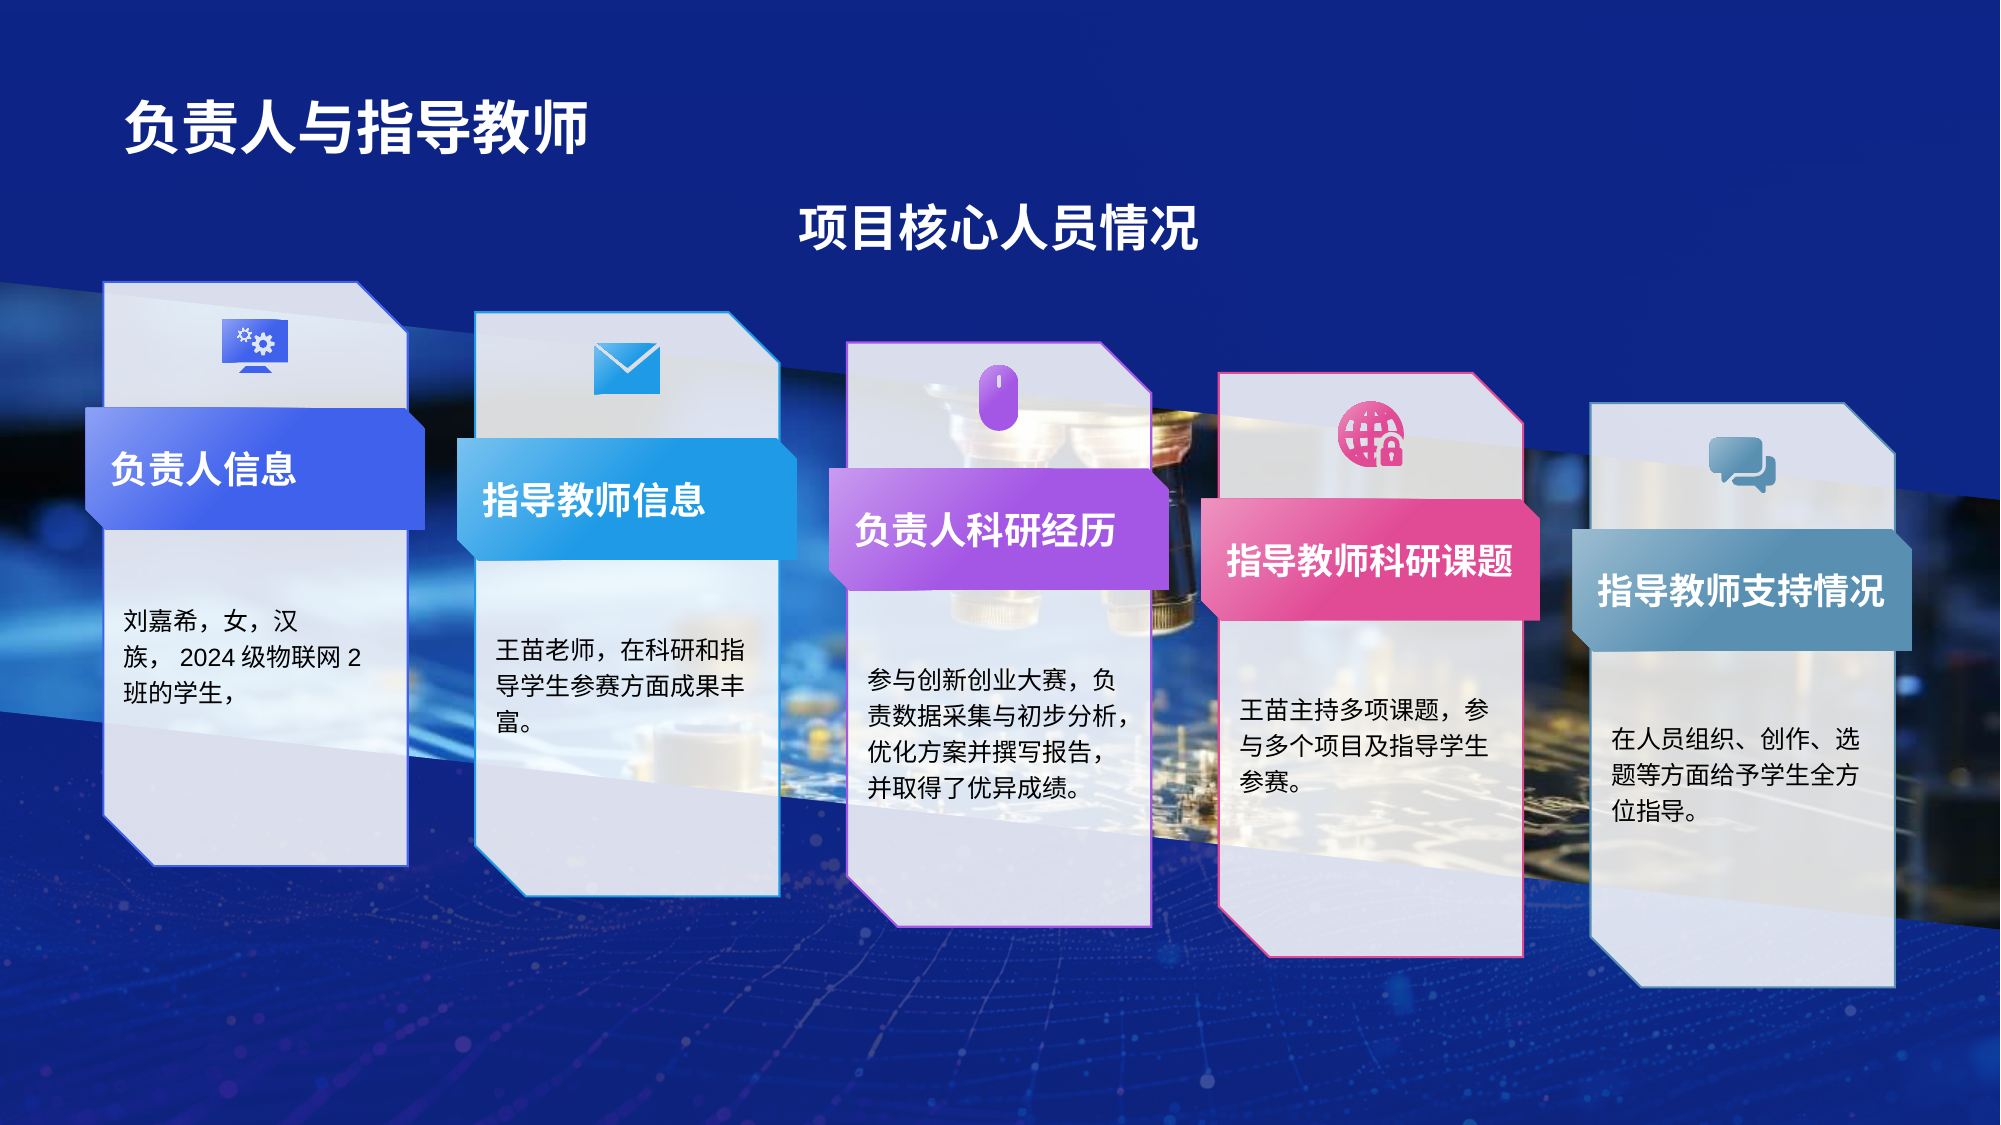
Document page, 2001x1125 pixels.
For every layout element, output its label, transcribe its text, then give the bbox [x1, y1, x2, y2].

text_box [0, 185, 2000, 988]
title 负责人与指导教师 [108, 21, 1890, 169]
